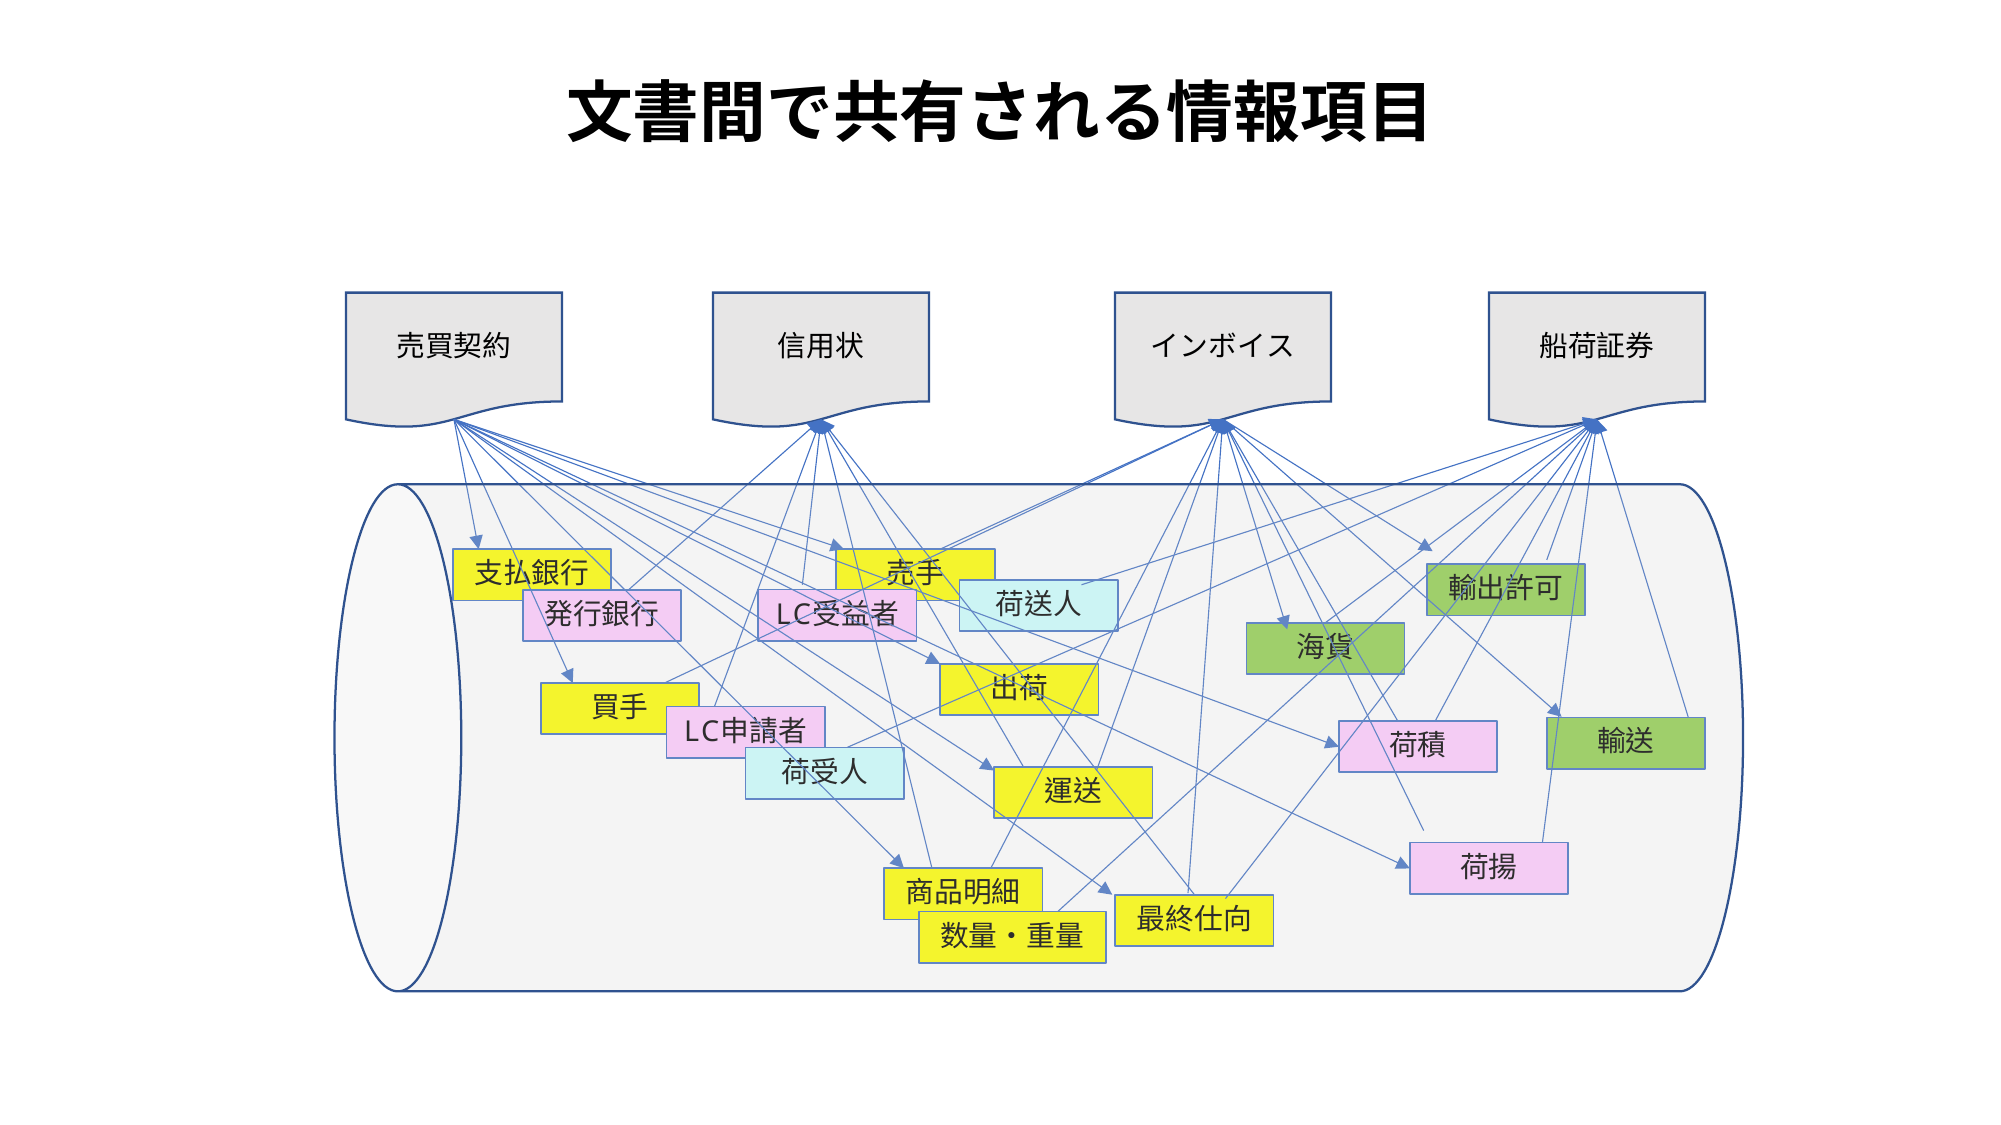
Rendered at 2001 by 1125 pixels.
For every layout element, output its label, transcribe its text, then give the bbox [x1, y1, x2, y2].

text_box 文書間で共有される情報項目 [498, 62, 1502, 158]
picture [333, 291, 1745, 993]
